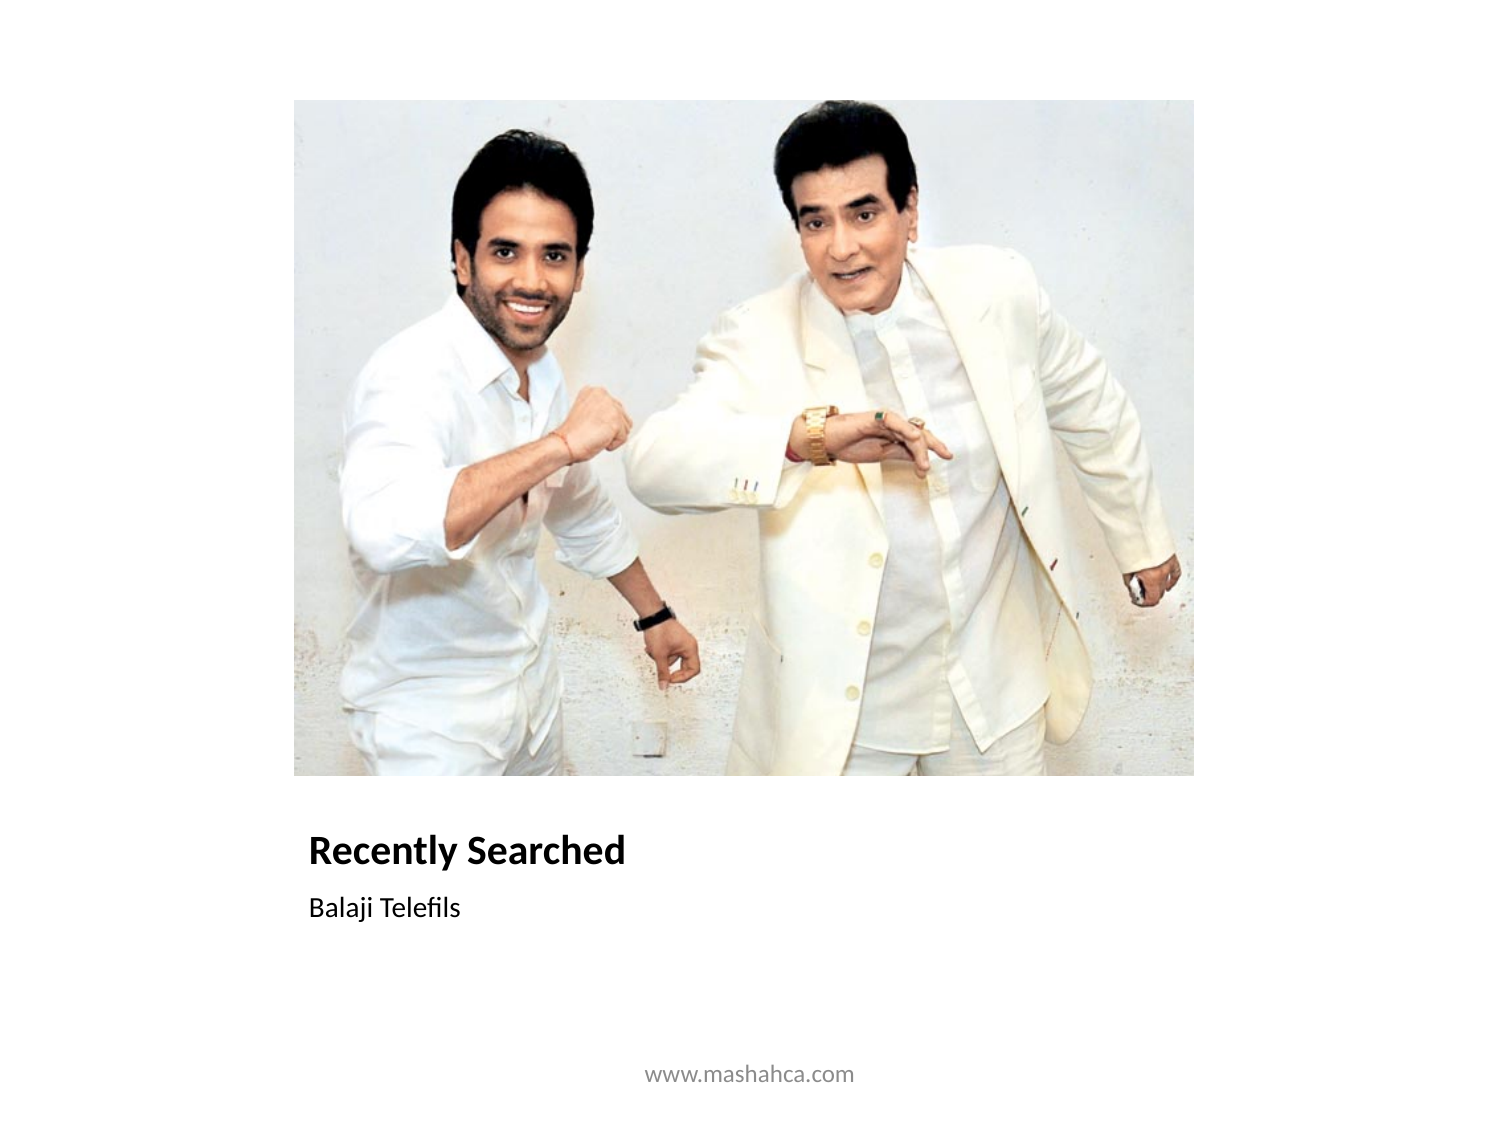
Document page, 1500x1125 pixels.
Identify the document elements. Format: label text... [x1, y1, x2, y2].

list Balaji Telefils [294, 880, 1194, 1013]
footer www.mashahca.com [512, 1042, 988, 1103]
title Recently Searched [294, 787, 1194, 880]
picture [293, 100, 1195, 776]
